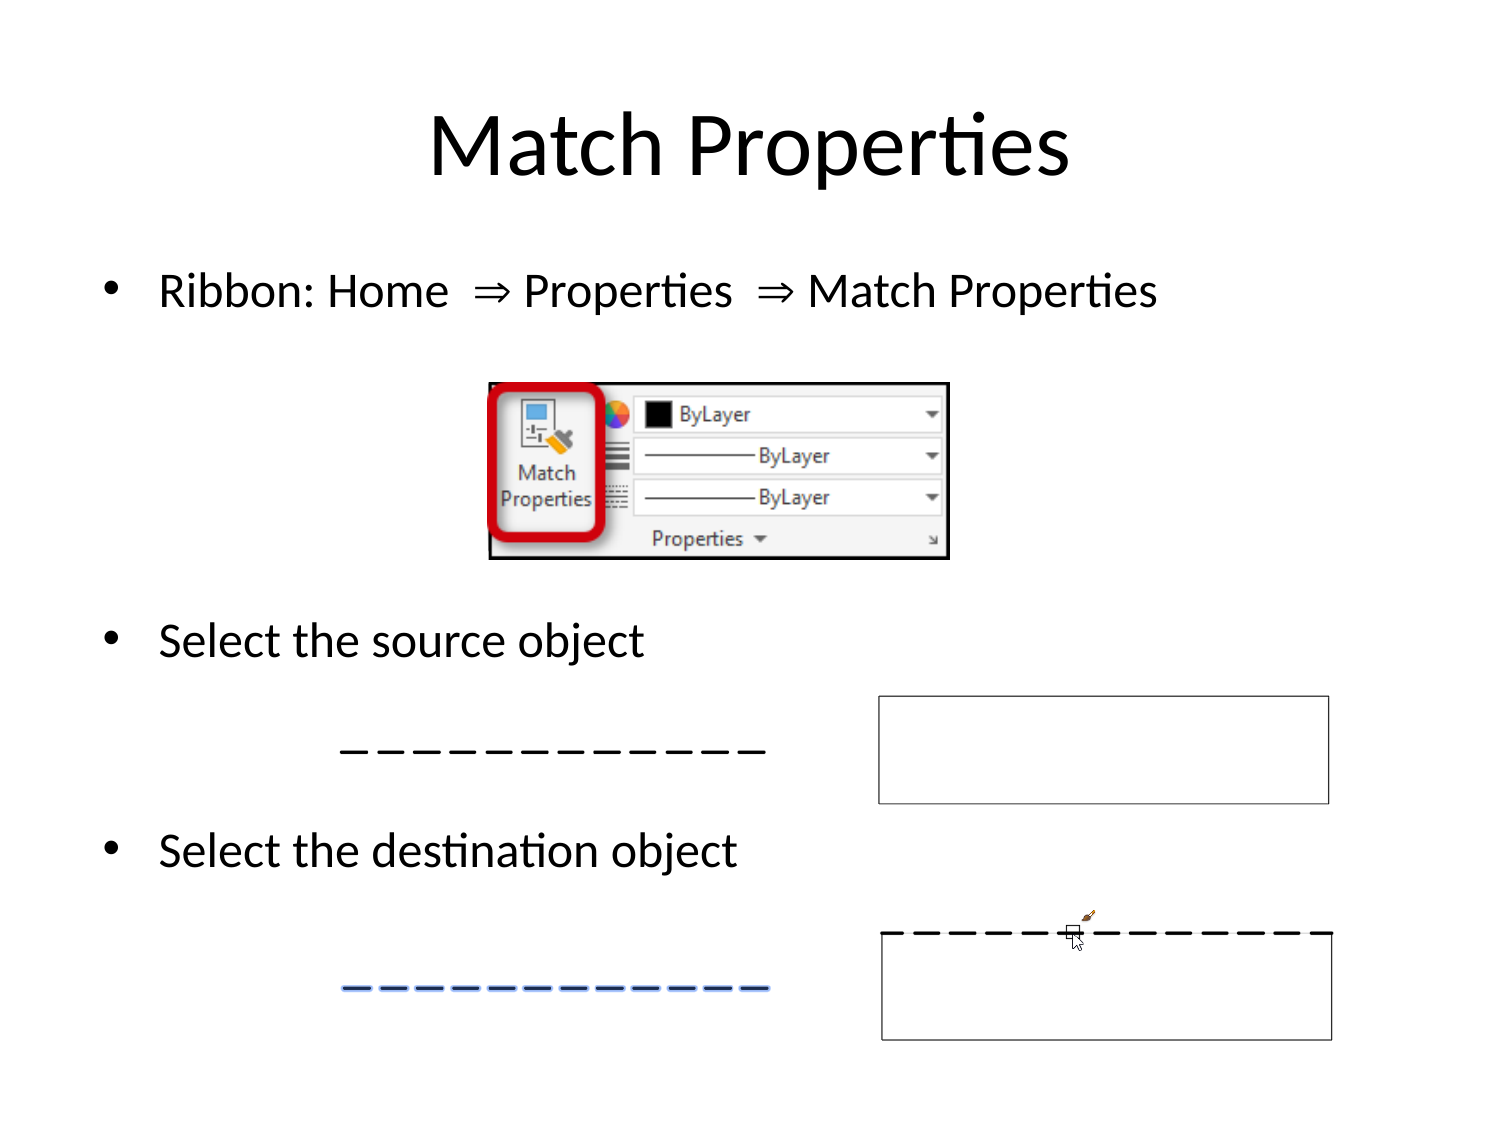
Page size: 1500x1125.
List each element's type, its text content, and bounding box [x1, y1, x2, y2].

title Match Properties [75, 45, 1425, 233]
picture [337, 691, 1335, 805]
picture [337, 904, 1342, 1050]
picture [487, 381, 950, 560]
list Ribbon: Home  Properties  Match Properties Select the source object Select the destination object [87, 249, 1213, 950]
